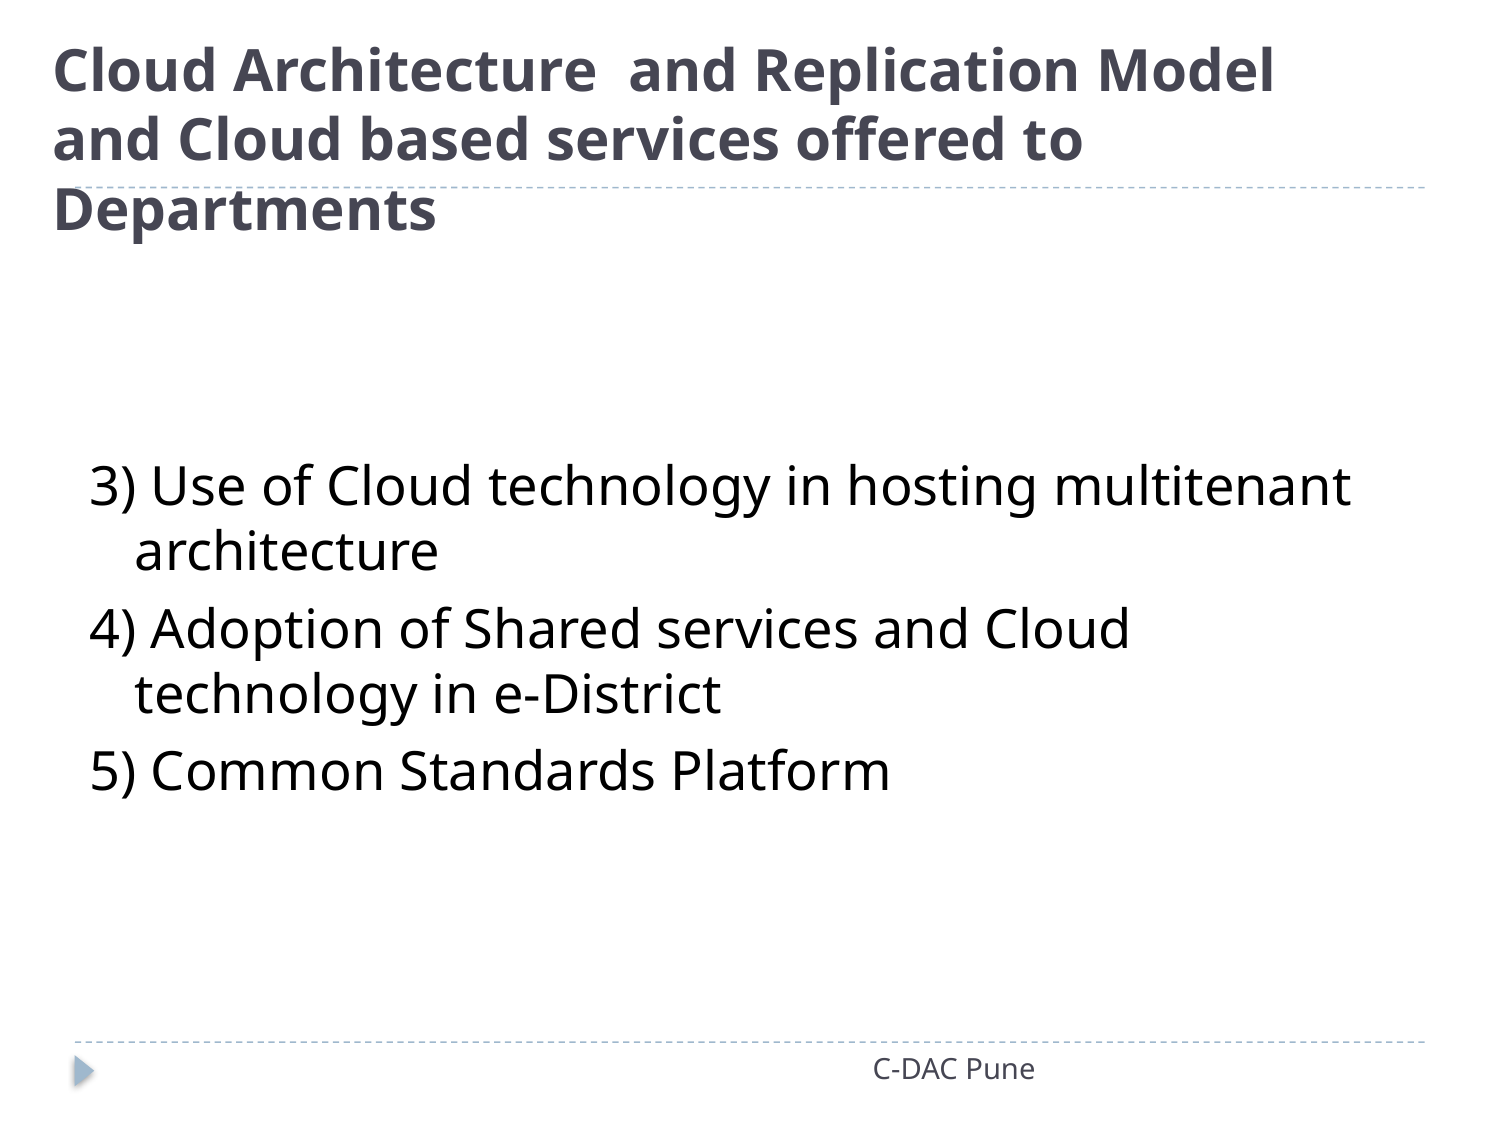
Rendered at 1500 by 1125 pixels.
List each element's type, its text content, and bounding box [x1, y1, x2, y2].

footer C-DAC Pune [475, 1042, 1051, 1103]
list 3) Use of Cloud technology in hosting multitenant architecture 4) Adoption of Shared services and Cloud technology in e-District 5) Common Standards Platform [75, 444, 1425, 988]
title Cloud Architecture and Replication Model and Cloud based services offered to Departments [37, 149, 1388, 250]
